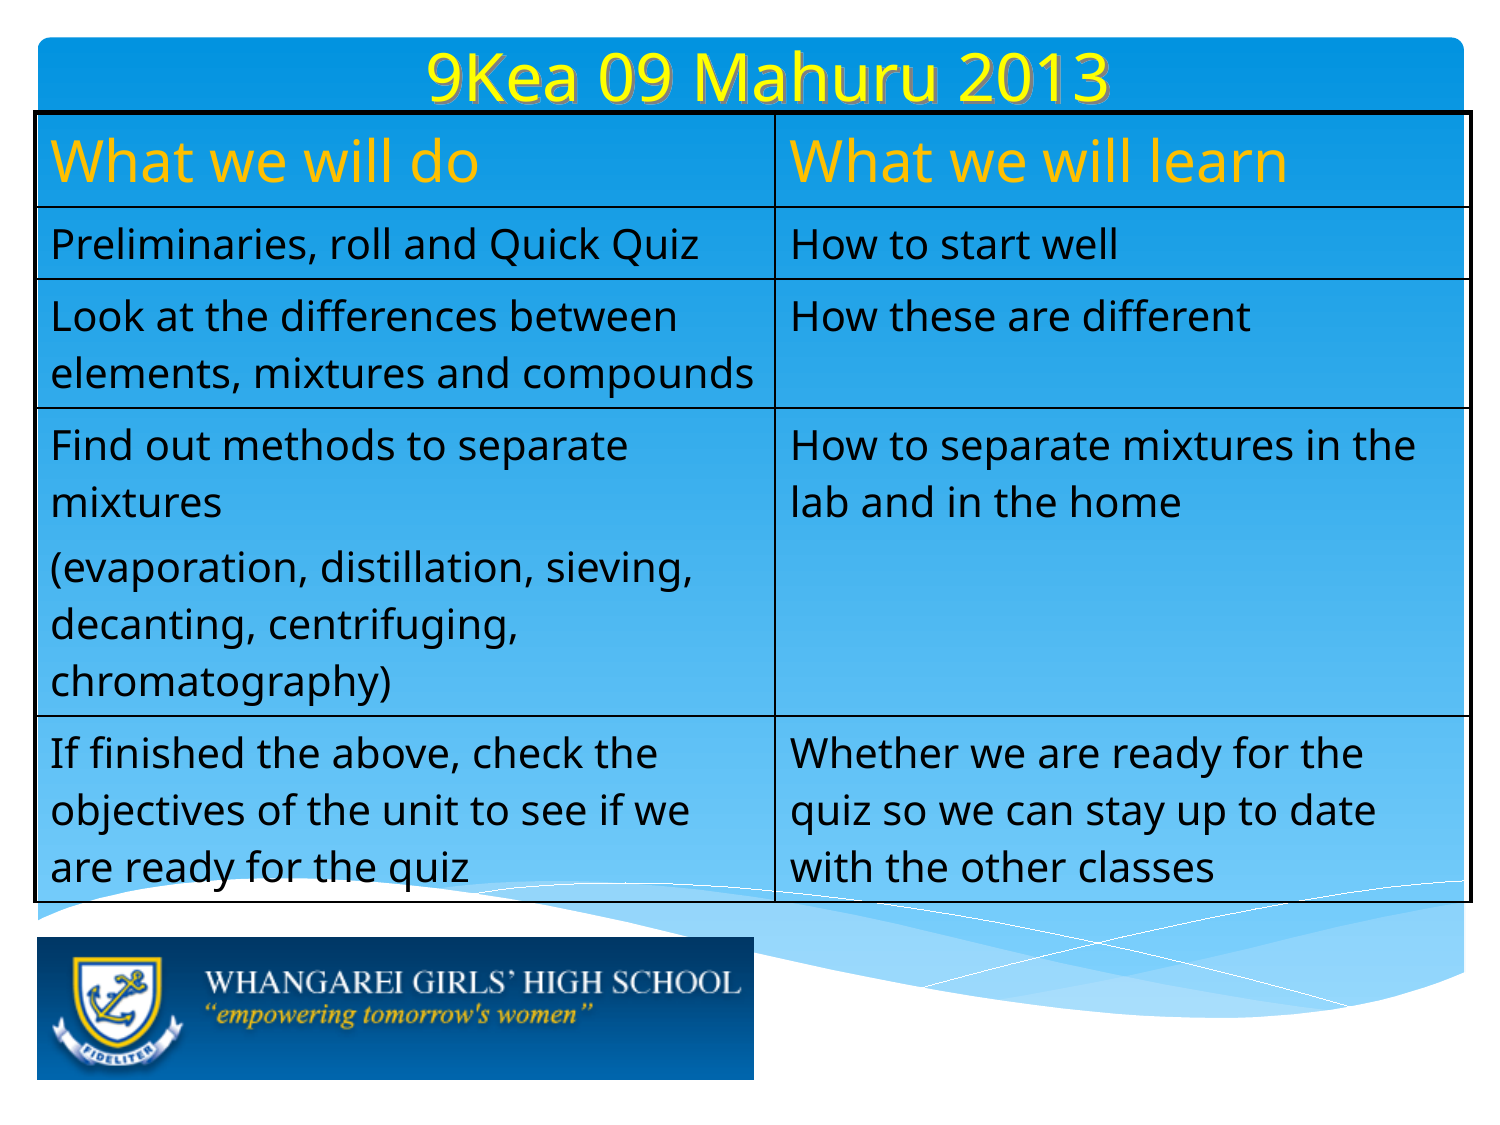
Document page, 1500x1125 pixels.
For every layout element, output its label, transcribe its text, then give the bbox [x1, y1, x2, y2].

table_cell Preliminaries, roll and Quick Quiz [37, 208, 774, 278]
text_box 9Kea 09 Mahuru 2013 [162, 24, 1375, 110]
table_cell How to separate mixtures in the lab and in the home [776, 409, 1469, 715]
table_cell Look at the differences between elements, mixtures and compounds [37, 280, 774, 407]
table_cell How to start well [776, 208, 1469, 278]
table_cell Whether we are ready for the quiz so we can stay up to date with the other classes [776, 717, 1469, 901]
table_cell If finished the above, check the objectives of the unit to see if we are ready for the quiz [37, 717, 774, 901]
table_cell Find out methods to separate mixtures (evaporation, distillation, sieving, decanting, centrifuging, chromatography) [37, 409, 774, 715]
table_header What we will learn [776, 115, 1469, 206]
picture [37, 937, 754, 1080]
table_header What we will do [37, 115, 774, 206]
table_cell How these are different [776, 280, 1469, 407]
